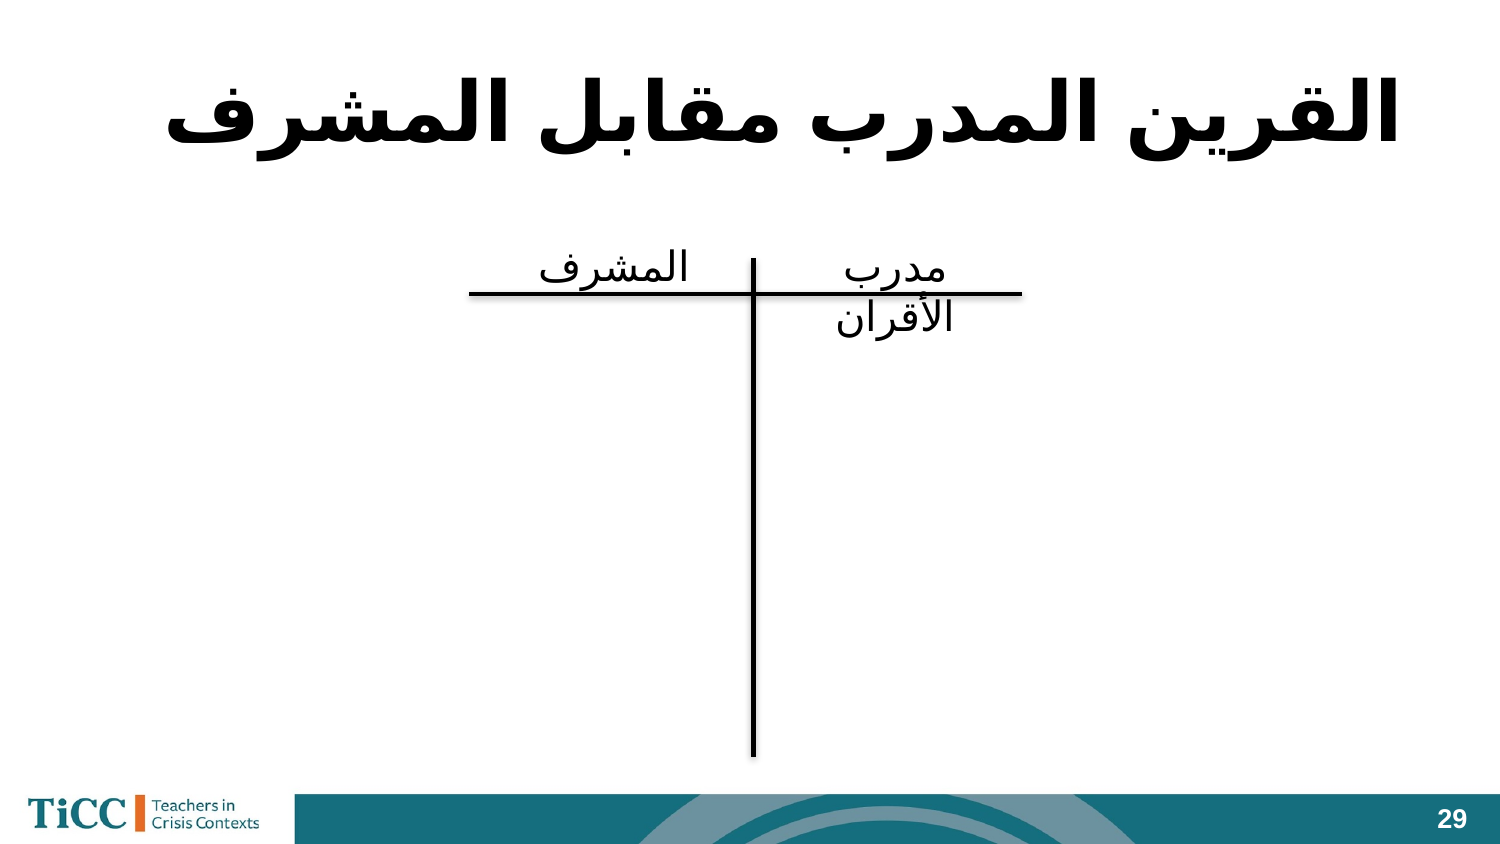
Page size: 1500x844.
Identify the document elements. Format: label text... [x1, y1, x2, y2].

text_box مدرب الأقران [769, 232, 1022, 293]
title القرين المدرب مقابل المشرف [68, 0, 1419, 173]
slide_number ‹#› [1392, 785, 1483, 844]
picture [0, 0, 1500, 844]
text_box المشرف [497, 232, 731, 293]
